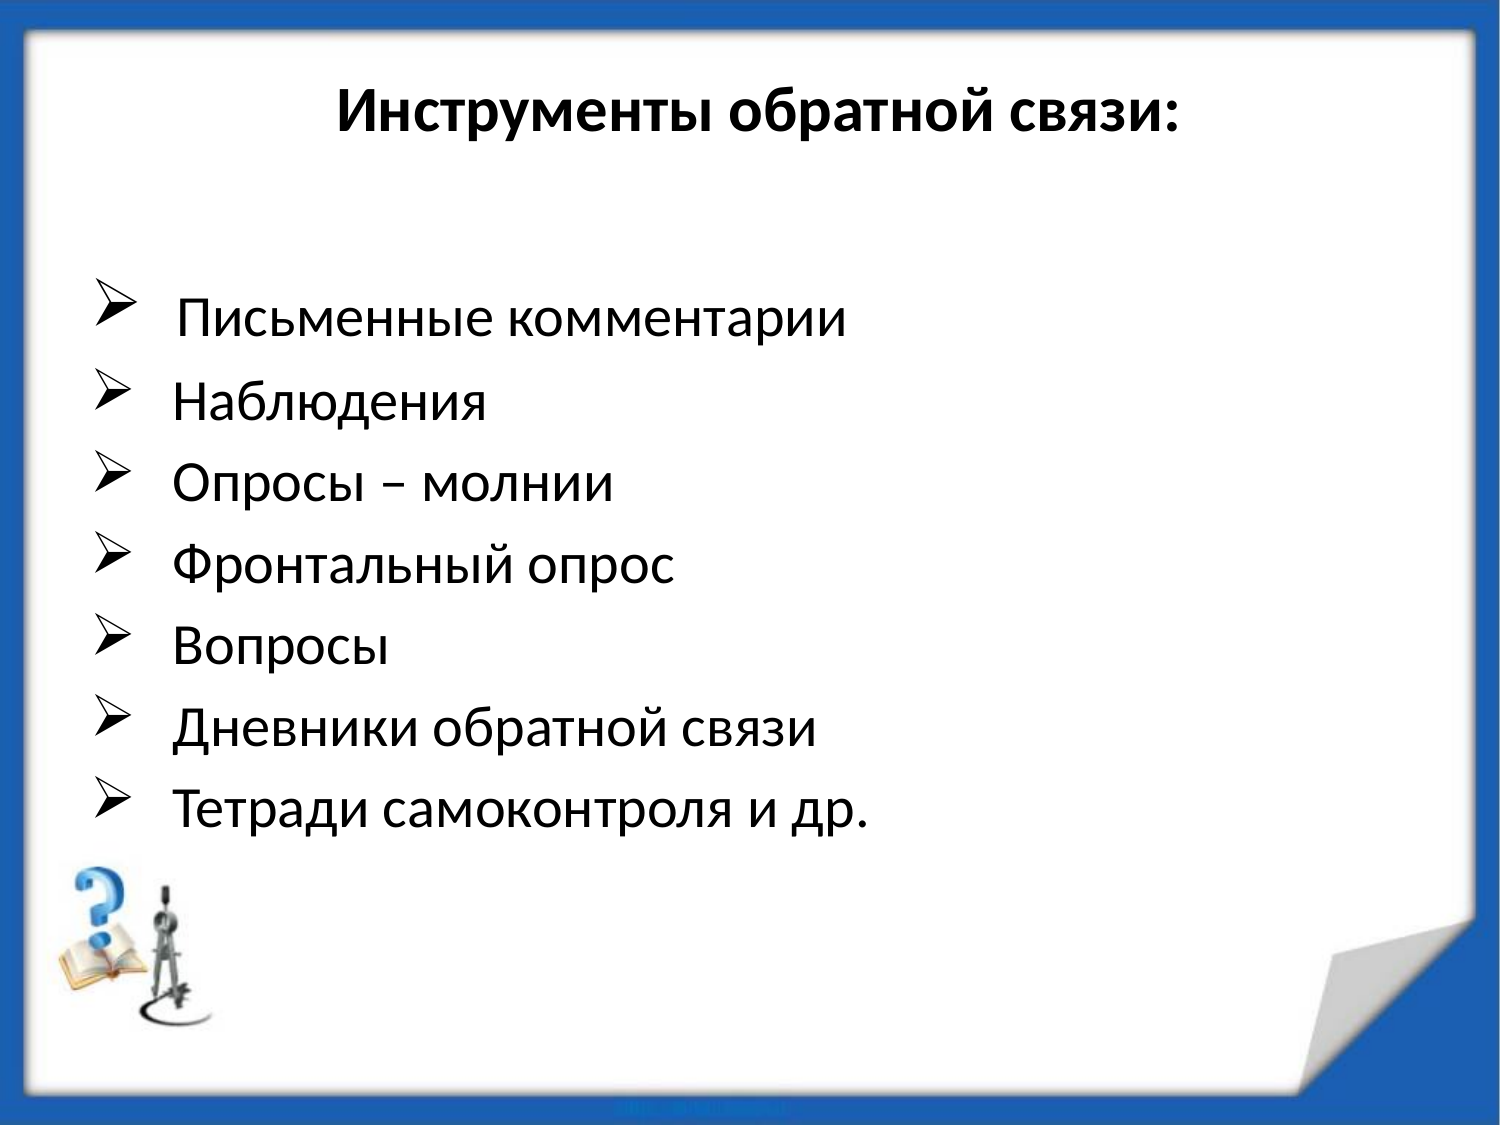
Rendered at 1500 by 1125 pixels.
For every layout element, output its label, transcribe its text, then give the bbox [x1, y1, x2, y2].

picture [0, 0, 1500, 1125]
title Инструменты обратной связи: [75, 45, 1425, 233]
list Письменные комментарии Наблюдения Опросы – молнии Фронтальный опрос Вопросы Дневники обратной связи Тетради самоконтроля и др. [75, 262, 1425, 1005]
